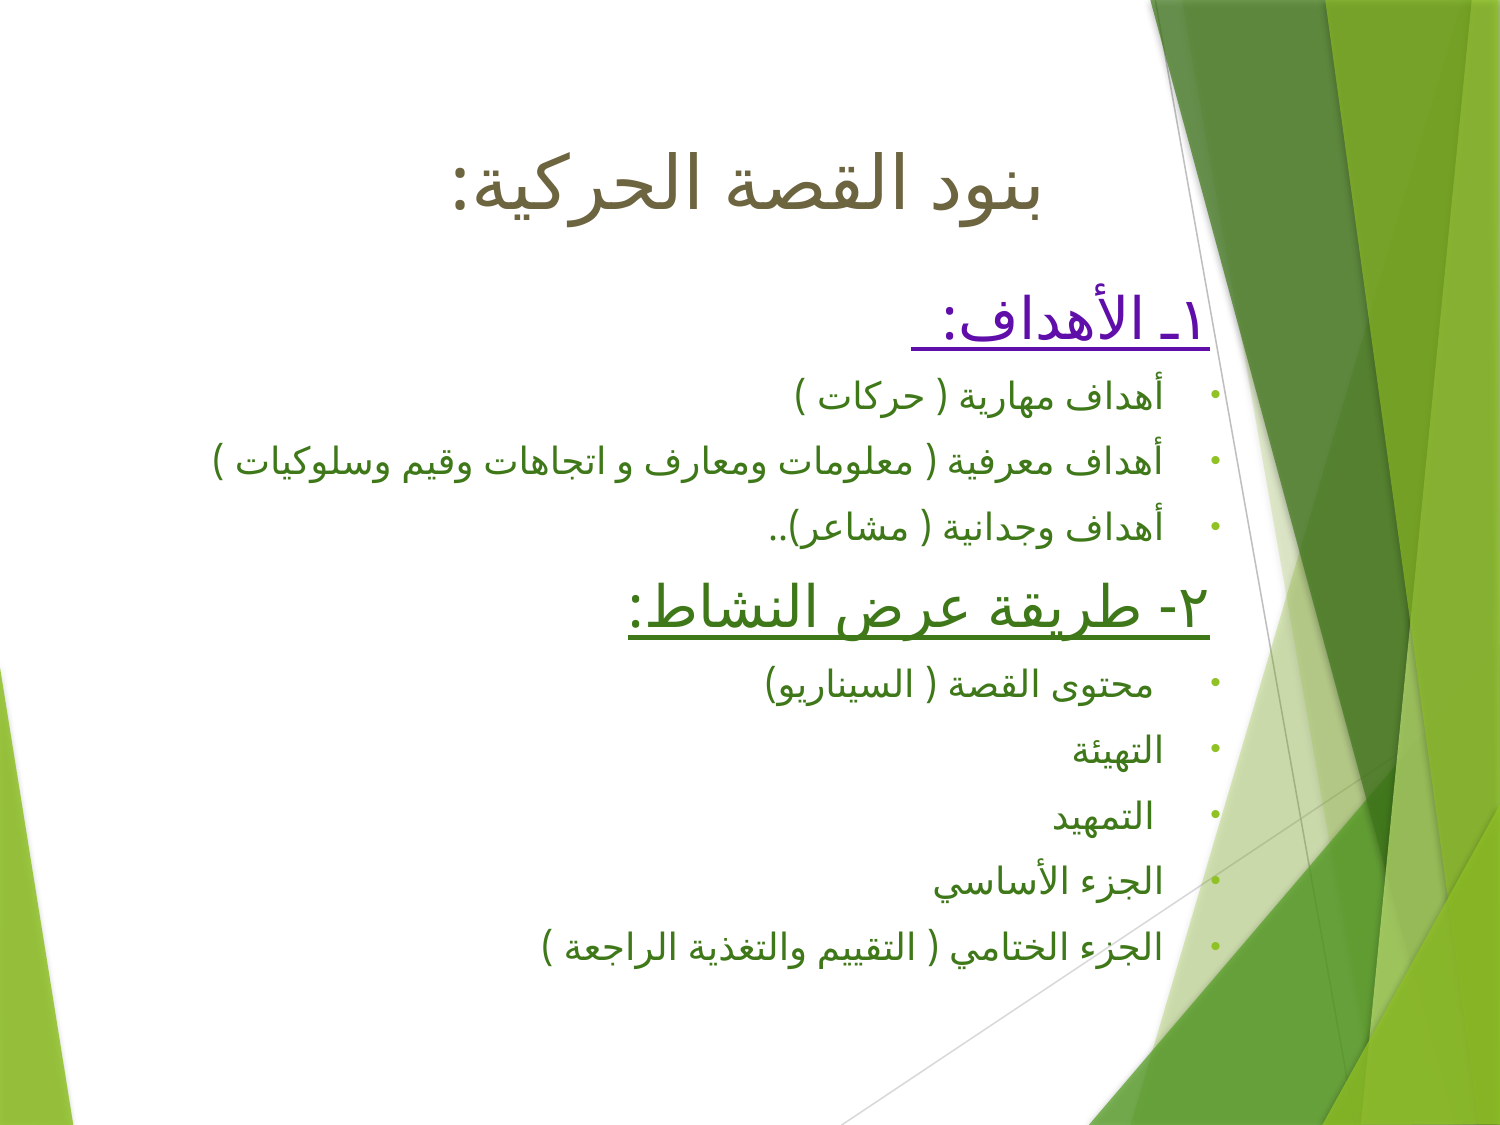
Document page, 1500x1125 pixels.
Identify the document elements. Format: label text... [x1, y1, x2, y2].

title بنود القصة الحركية: [171, 85, 1324, 274]
list ١ـ الأهداف: أهداف مهارية ( حركات ) أهداف معرفية ( معلومات ومعارف و اتجاهات وقيم وسلوكيات ) أهداف وجدانية ( مشاعر).. ٢- طريقة عرض النشاط: محتوى القصة ( السيناريو) التهيئة التمهيد الجزء الأساسي الجزء الختامي ( التقييم والتغذية الراجعة ) ) [29, 273, 1236, 1005]
